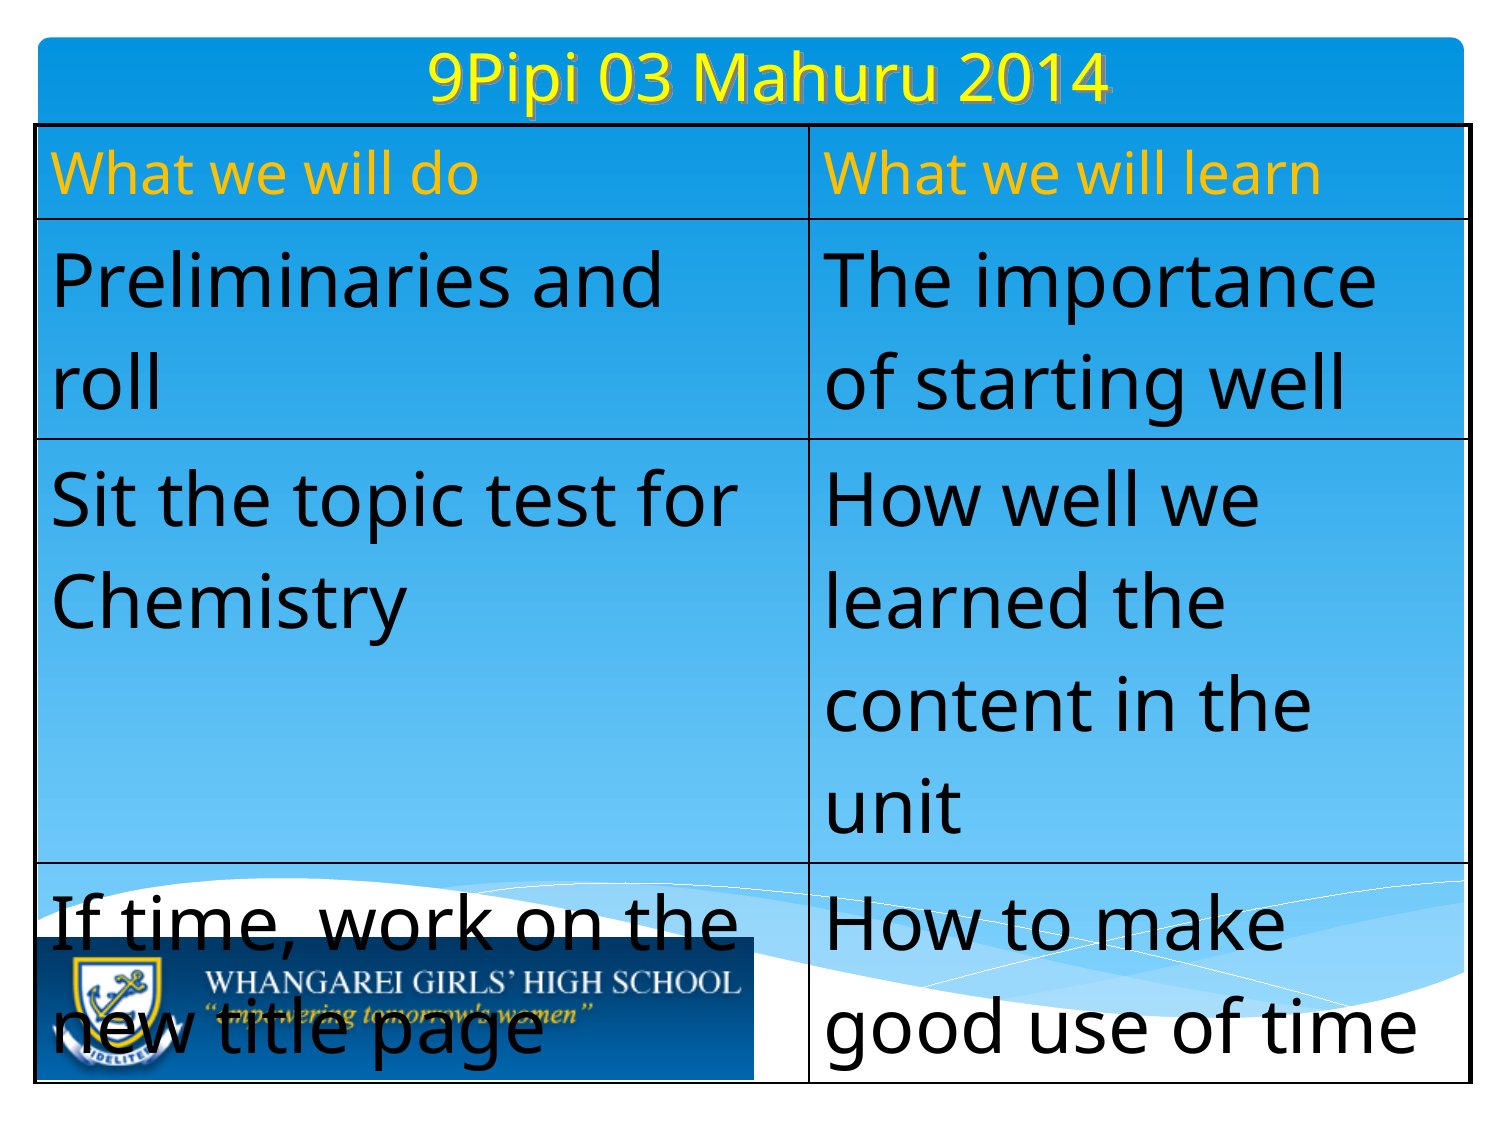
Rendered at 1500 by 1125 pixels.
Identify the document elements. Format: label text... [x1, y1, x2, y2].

table_cell Sit the topic test for Chemistry [37, 440, 808, 862]
table_cell If time, work on the new title page [37, 864, 808, 1082]
table_cell The importance of starting well [810, 220, 1468, 438]
table_header What we will do [37, 127, 808, 218]
table_header What we will learn [810, 127, 1468, 218]
table_cell How well we learned the content in the unit [810, 440, 1468, 862]
table_cell Preliminaries and roll [37, 220, 808, 438]
picture [37, 937, 754, 1080]
text_box 9Pipi 03 Mahuru 2014 [162, 24, 1375, 123]
table_cell How to make good use of time [810, 864, 1468, 1082]
